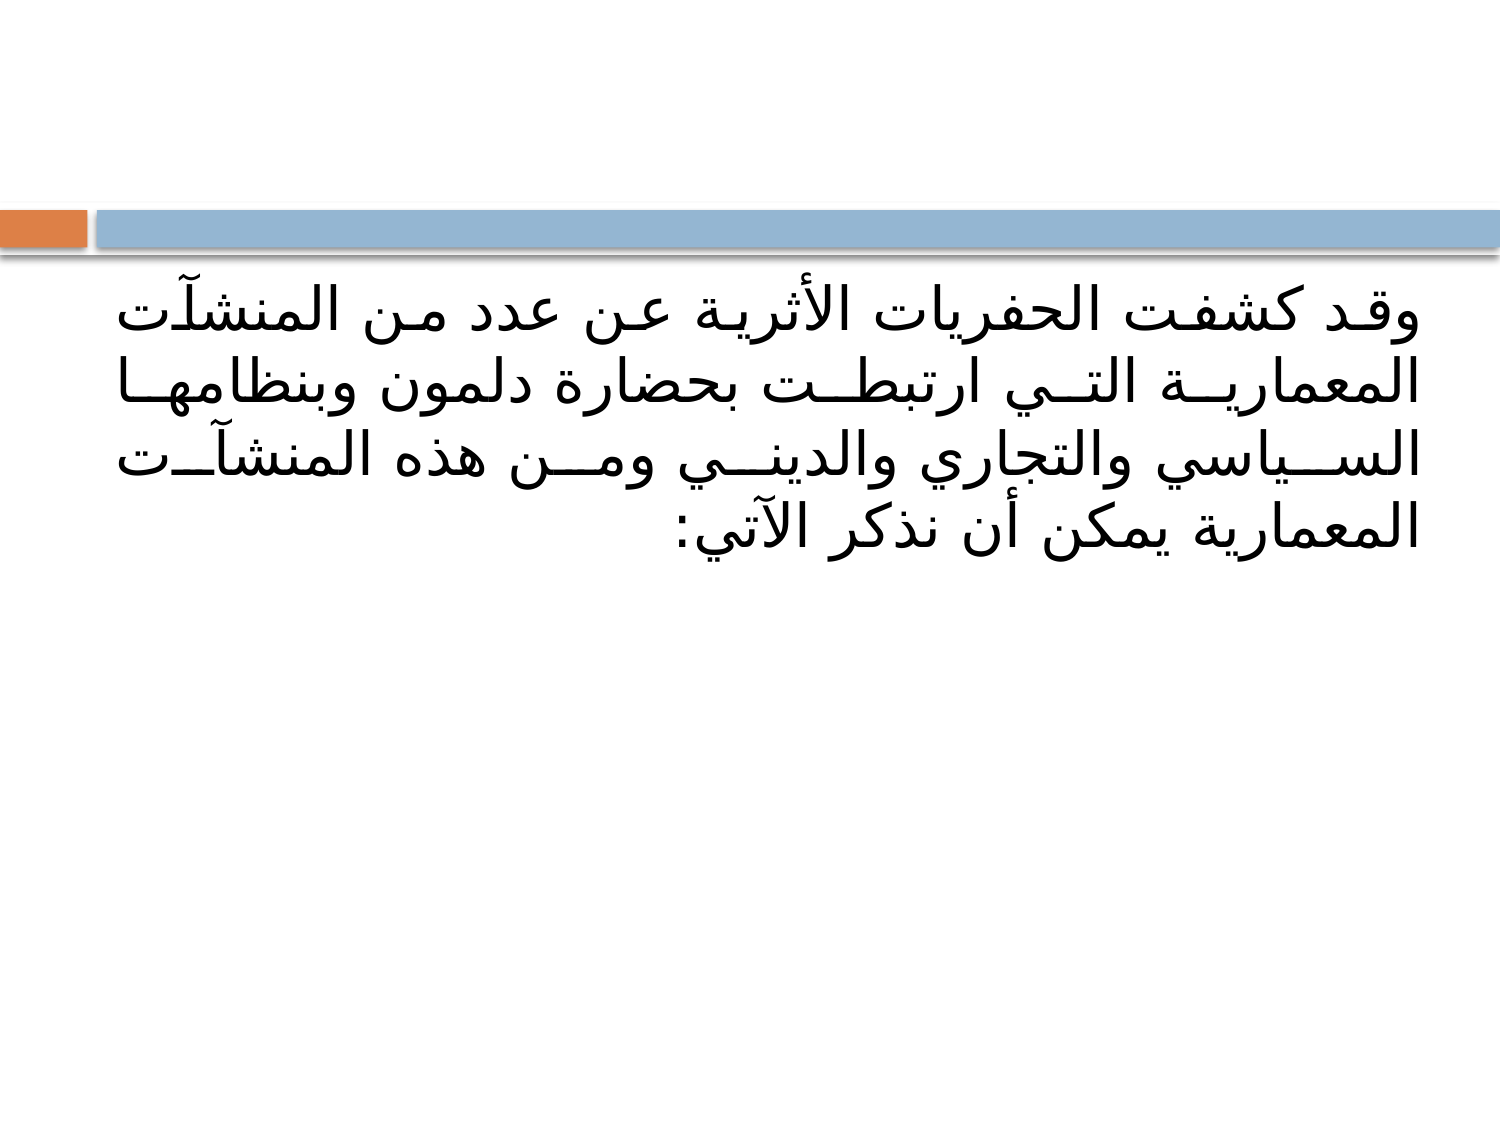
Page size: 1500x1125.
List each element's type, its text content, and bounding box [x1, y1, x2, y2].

list وقد كشفت الحفريات الأثرية عن عدد من المنشآت المعمارية التي ارتبطت بحضارة دلمون وبنظامها السياسي والتجاري والديني ومن هذه المنشآت المعمارية يمكن أن نذكر الآتي: [100, 262, 1438, 1000]
